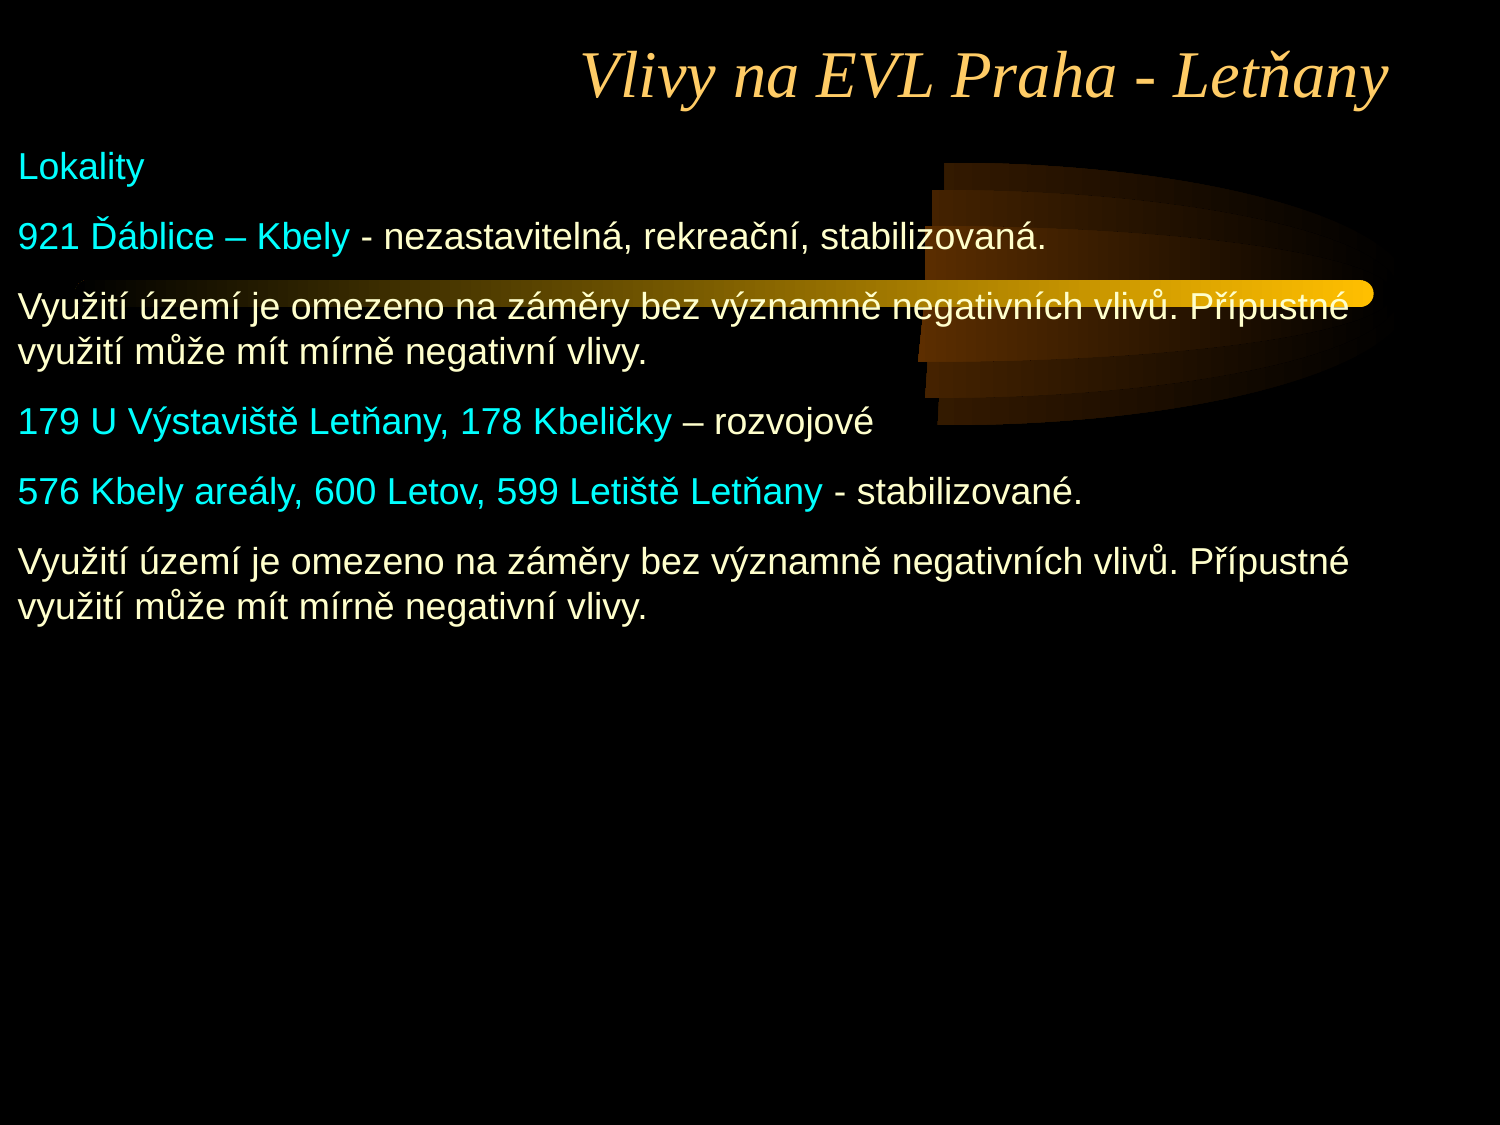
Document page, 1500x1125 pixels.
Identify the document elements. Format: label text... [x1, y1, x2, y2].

list Lokality 921 Ďáblice – Kbely - nezastavitelná, rekreační, stabilizovaná. Využití území je omezeno na záměry bez významně negativních vlivů. Přípustné využití může mít mírně negativní vlivy. 179 U Výstaviště Letňany, 178 Kbeličky – rozvojové 576 Kbely areály, 600 Letov, 599 Letiště Letňany - stabilizované. Využití území je omezeno na záměry bez významně negativních vlivů. Přípustné využití může mít mírně negativní vlivy. [17, 137, 1459, 835]
title Vlivy na EVL Praha - Letňany [110, 30, 1391, 102]
